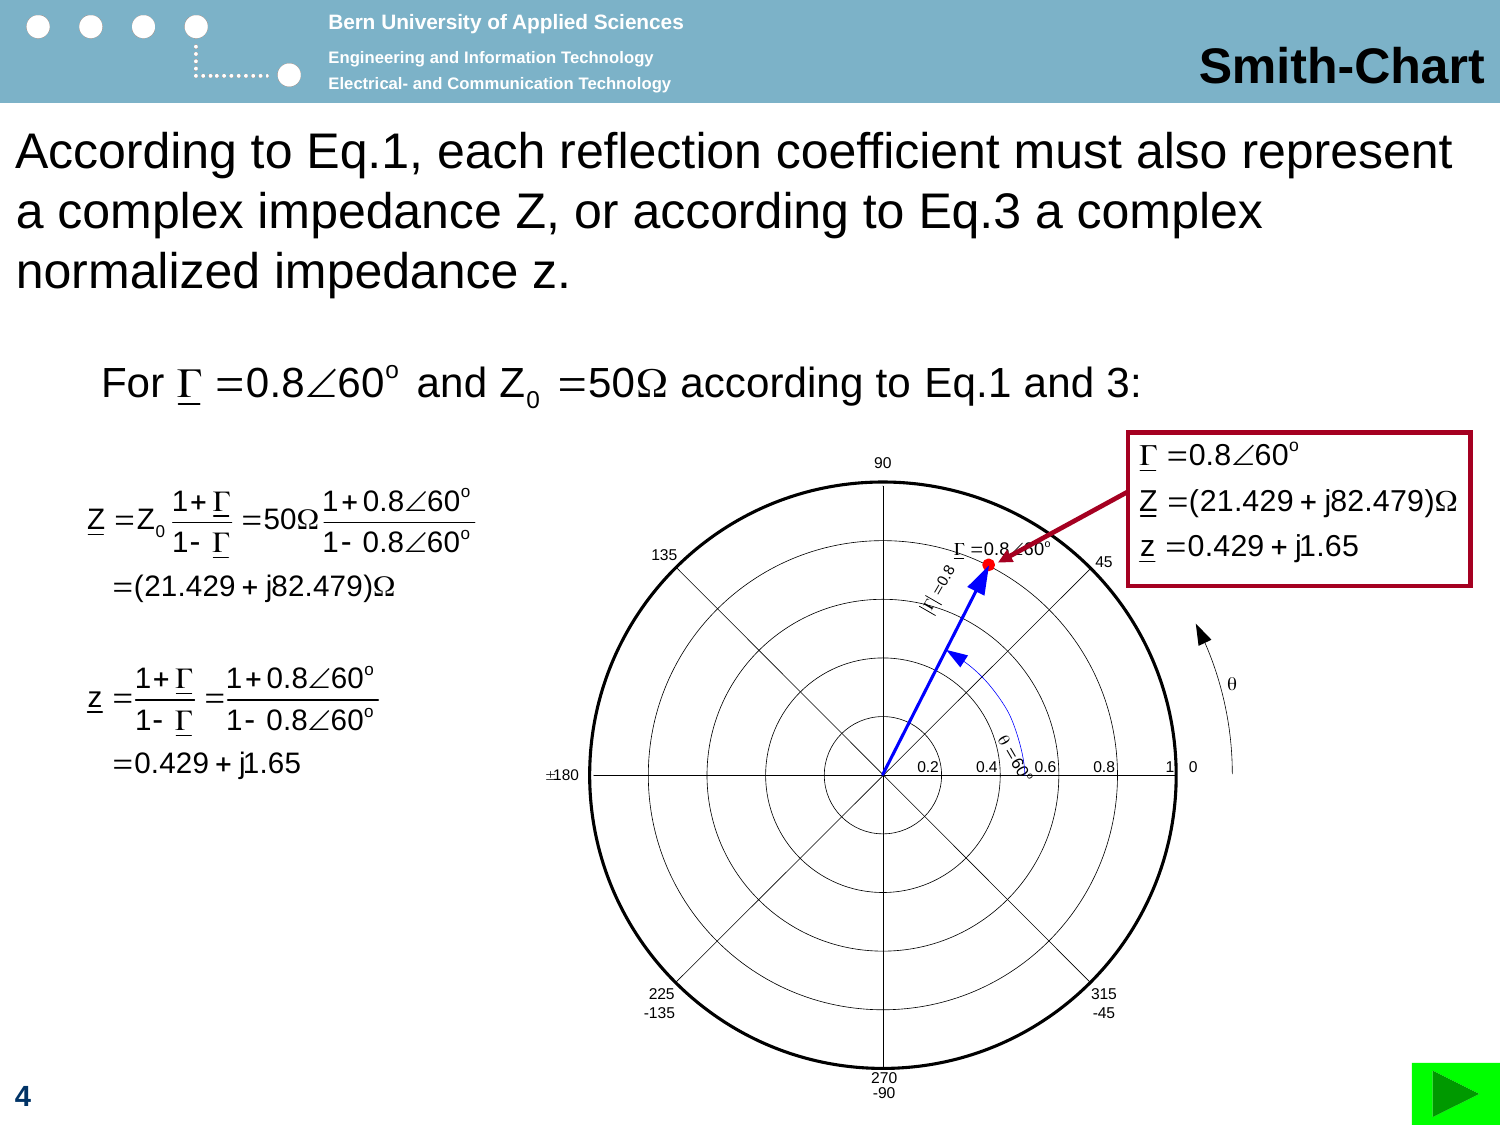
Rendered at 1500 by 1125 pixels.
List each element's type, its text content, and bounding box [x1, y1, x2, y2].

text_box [1134, 432, 1464, 570]
picture [0, 0, 1500, 103]
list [537, 432, 1259, 1125]
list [82, 477, 481, 787]
list According to Eq.1, each reflection coefficient must also represent a complex impedance Z, or according to Eq.3 a complex normalized impedance z. [0, 111, 1500, 340]
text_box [97, 351, 1149, 419]
text_box [1262, 432, 1471, 587]
title Smith-Chart [643, 0, 1500, 102]
text_box [1411, 1062, 1500, 1125]
